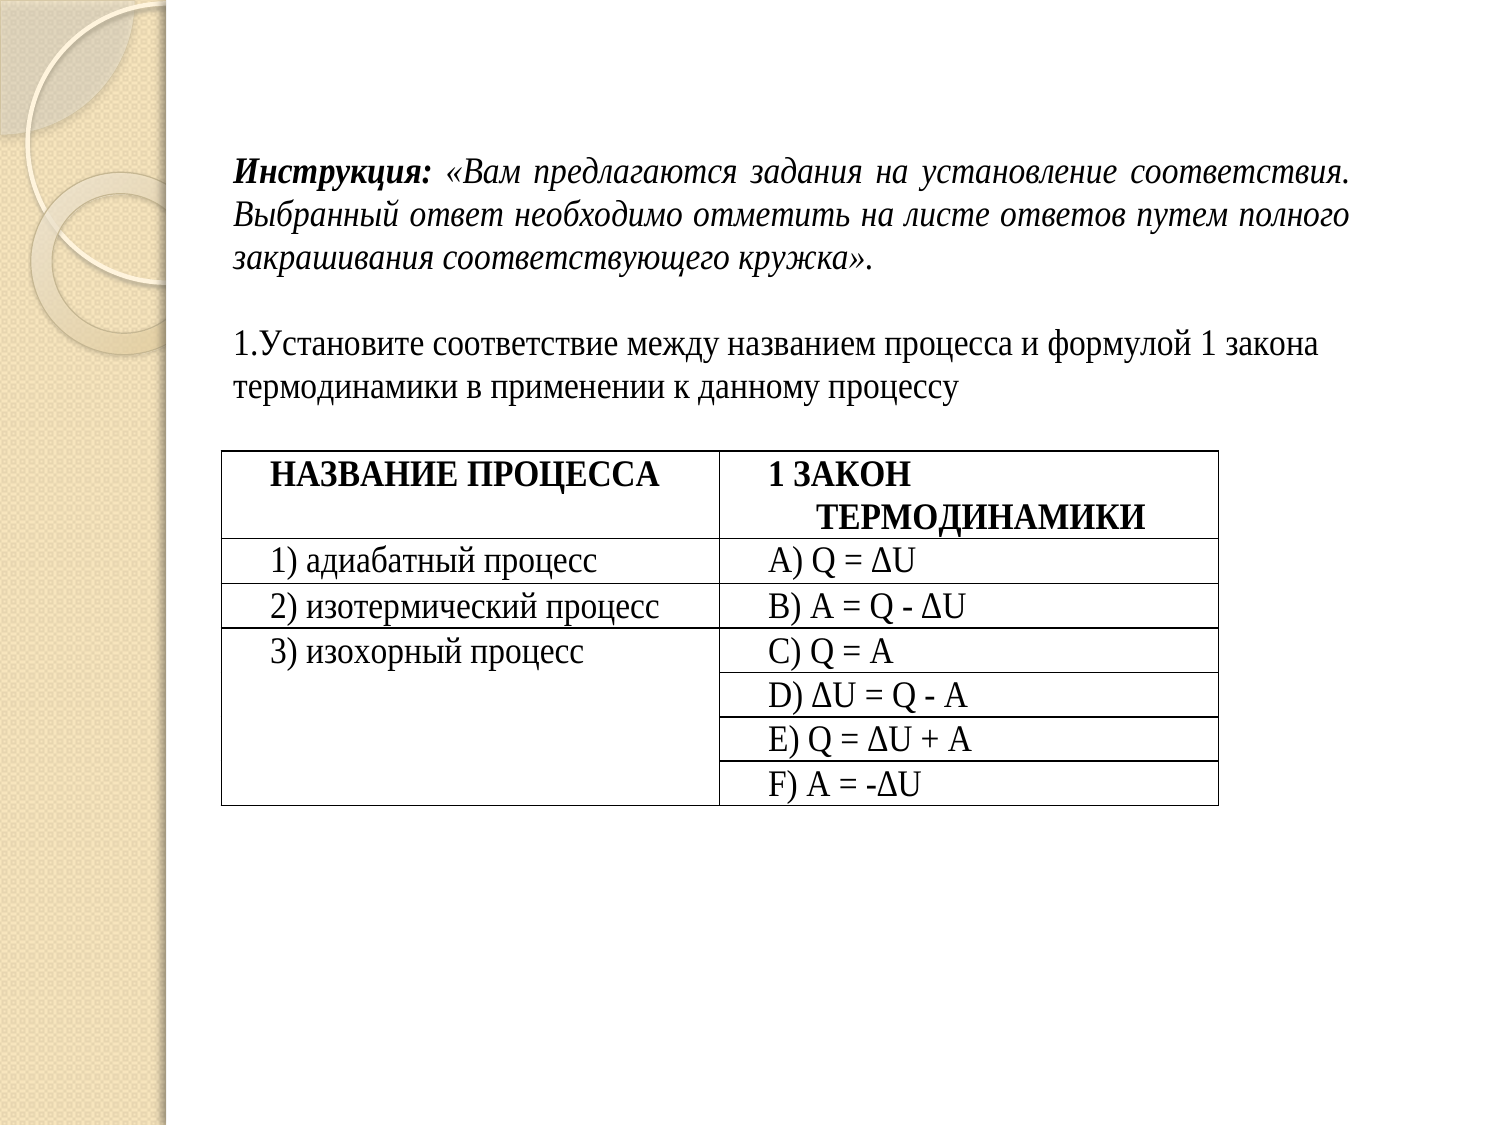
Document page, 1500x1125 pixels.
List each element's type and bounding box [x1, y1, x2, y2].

list [218, 148, 1365, 883]
